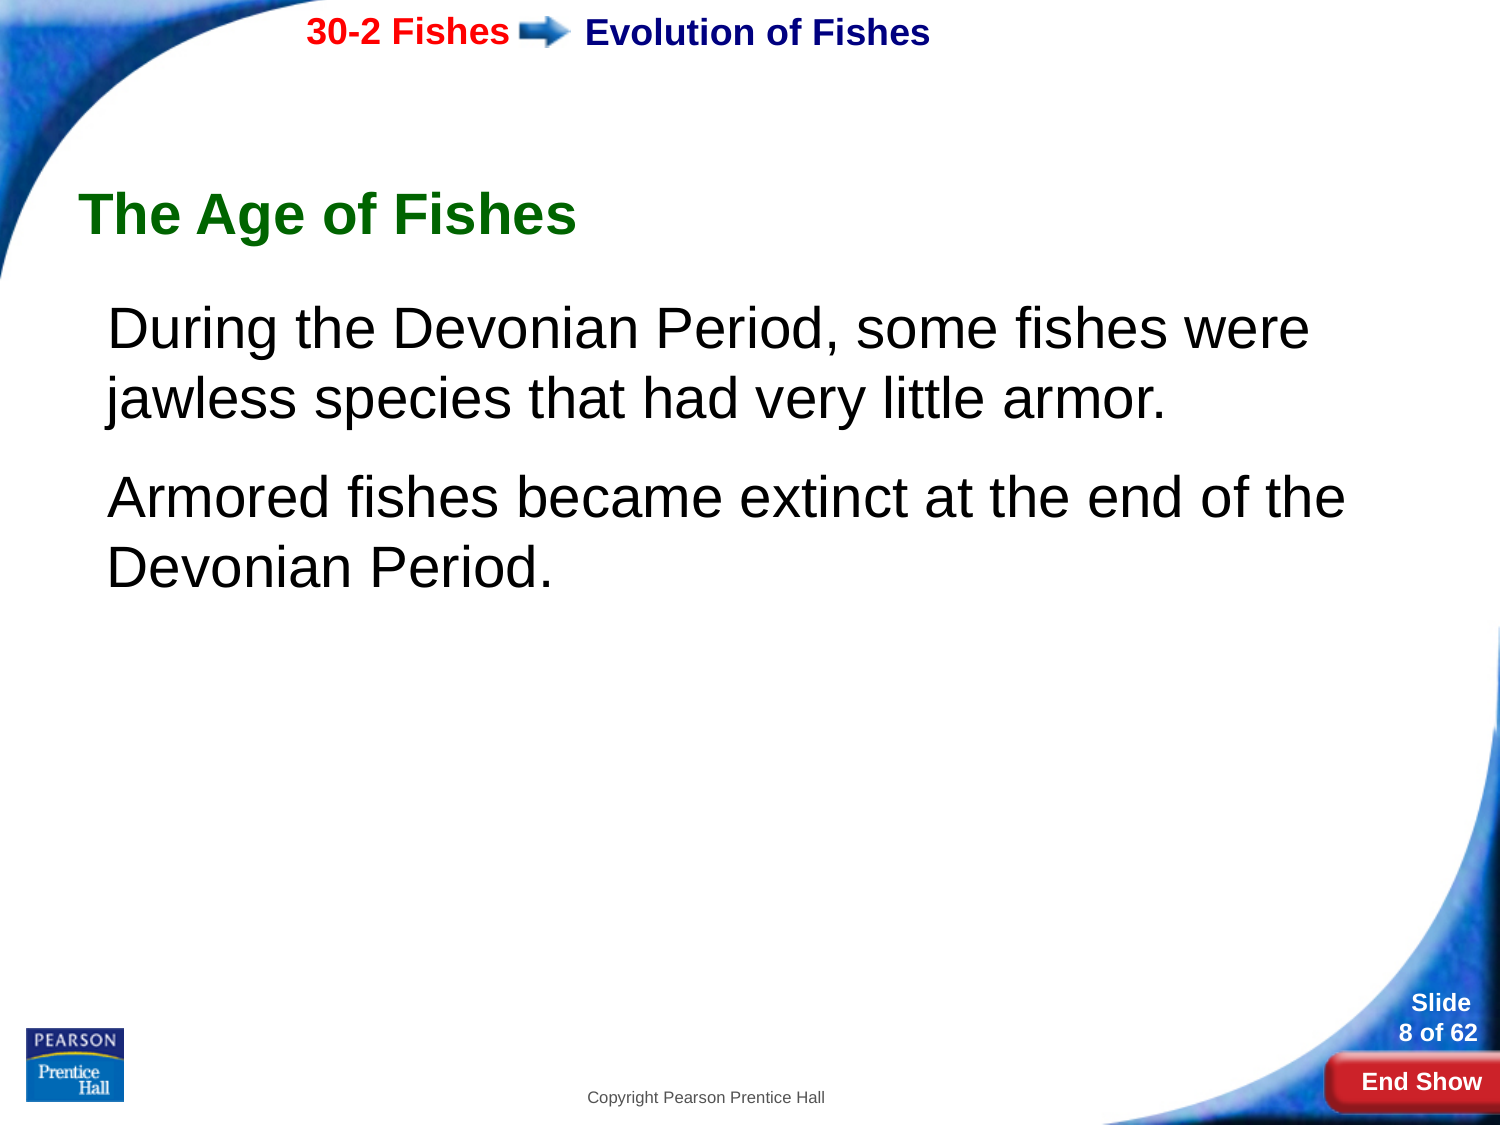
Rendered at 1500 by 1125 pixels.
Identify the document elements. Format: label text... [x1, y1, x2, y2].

picture [0, 0, 1500, 1125]
list The Age of Fishes During the Devonian Period, some fishes were jawless species that had very little armor. Armored fishes became extinct at the end of the Devonian Period. [44, 179, 1448, 976]
title Evolution of Fishes [569, 0, 1239, 76]
footer Copyright Pearson Prentice Hall [468, 1078, 945, 1105]
